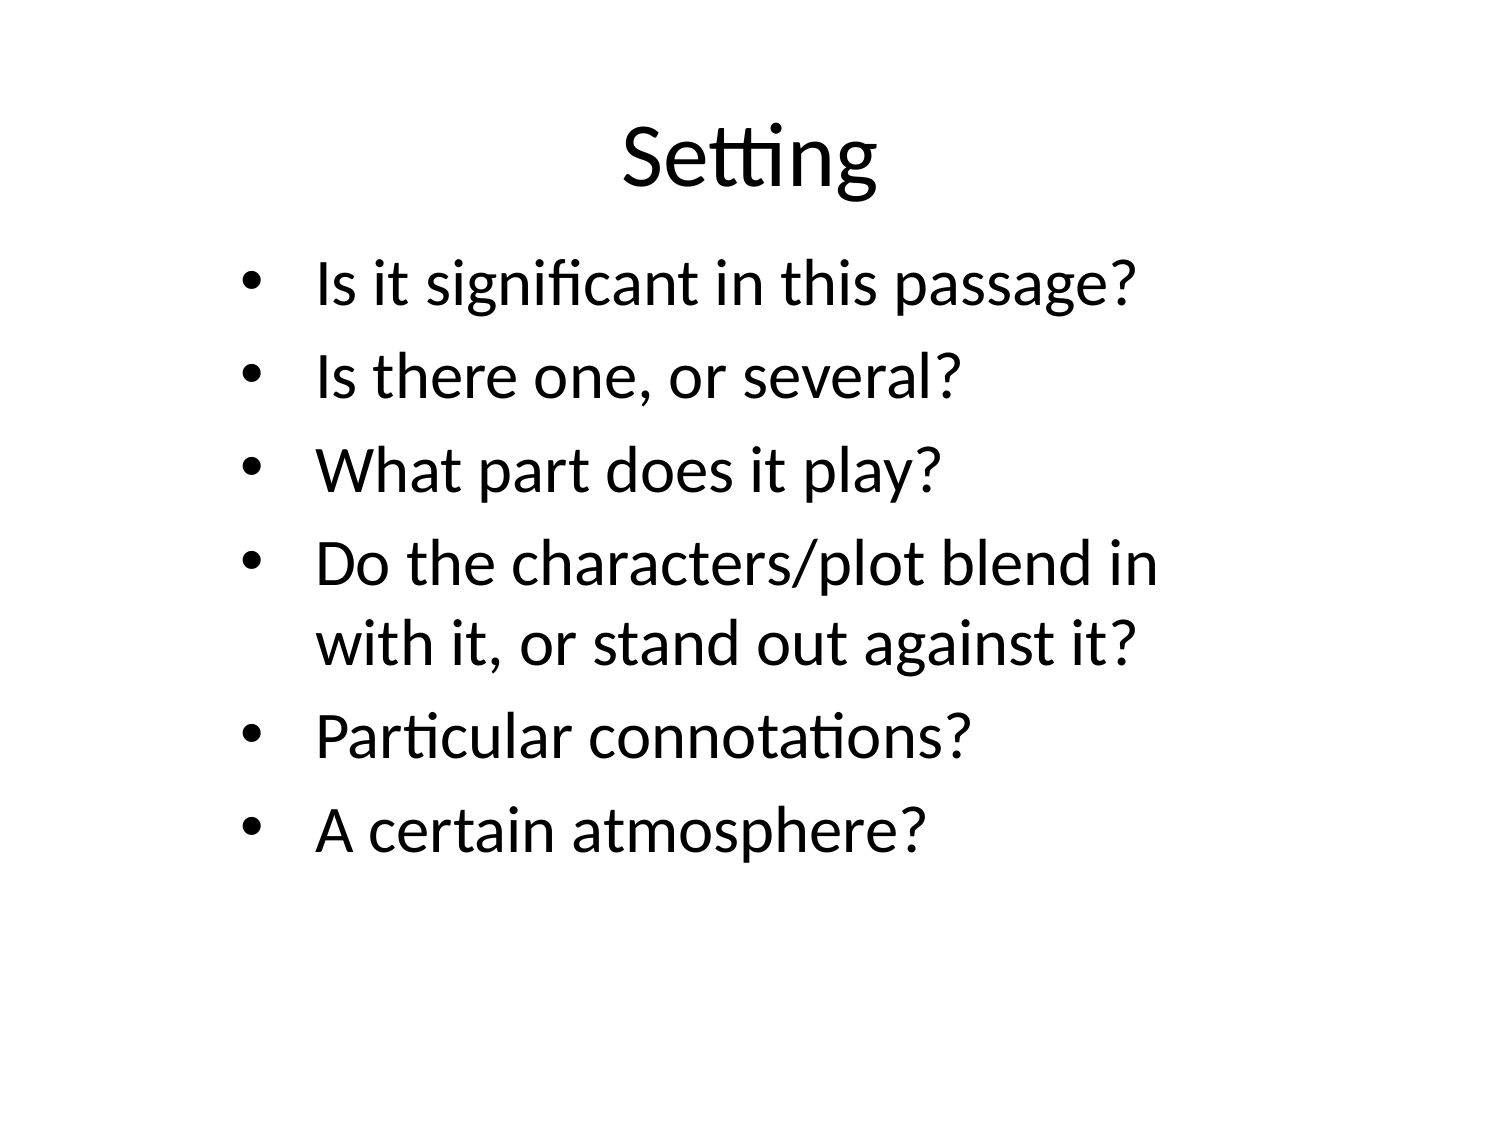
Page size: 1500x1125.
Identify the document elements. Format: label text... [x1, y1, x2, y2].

subtitle Is it significant in this passage? Is there one, or several? What part does it play? Do the characters/plot blend in with it, or stand out against it? Particular connotations? A certain atmosphere? [225, 231, 1275, 925]
title Setting [112, 67, 1388, 232]
